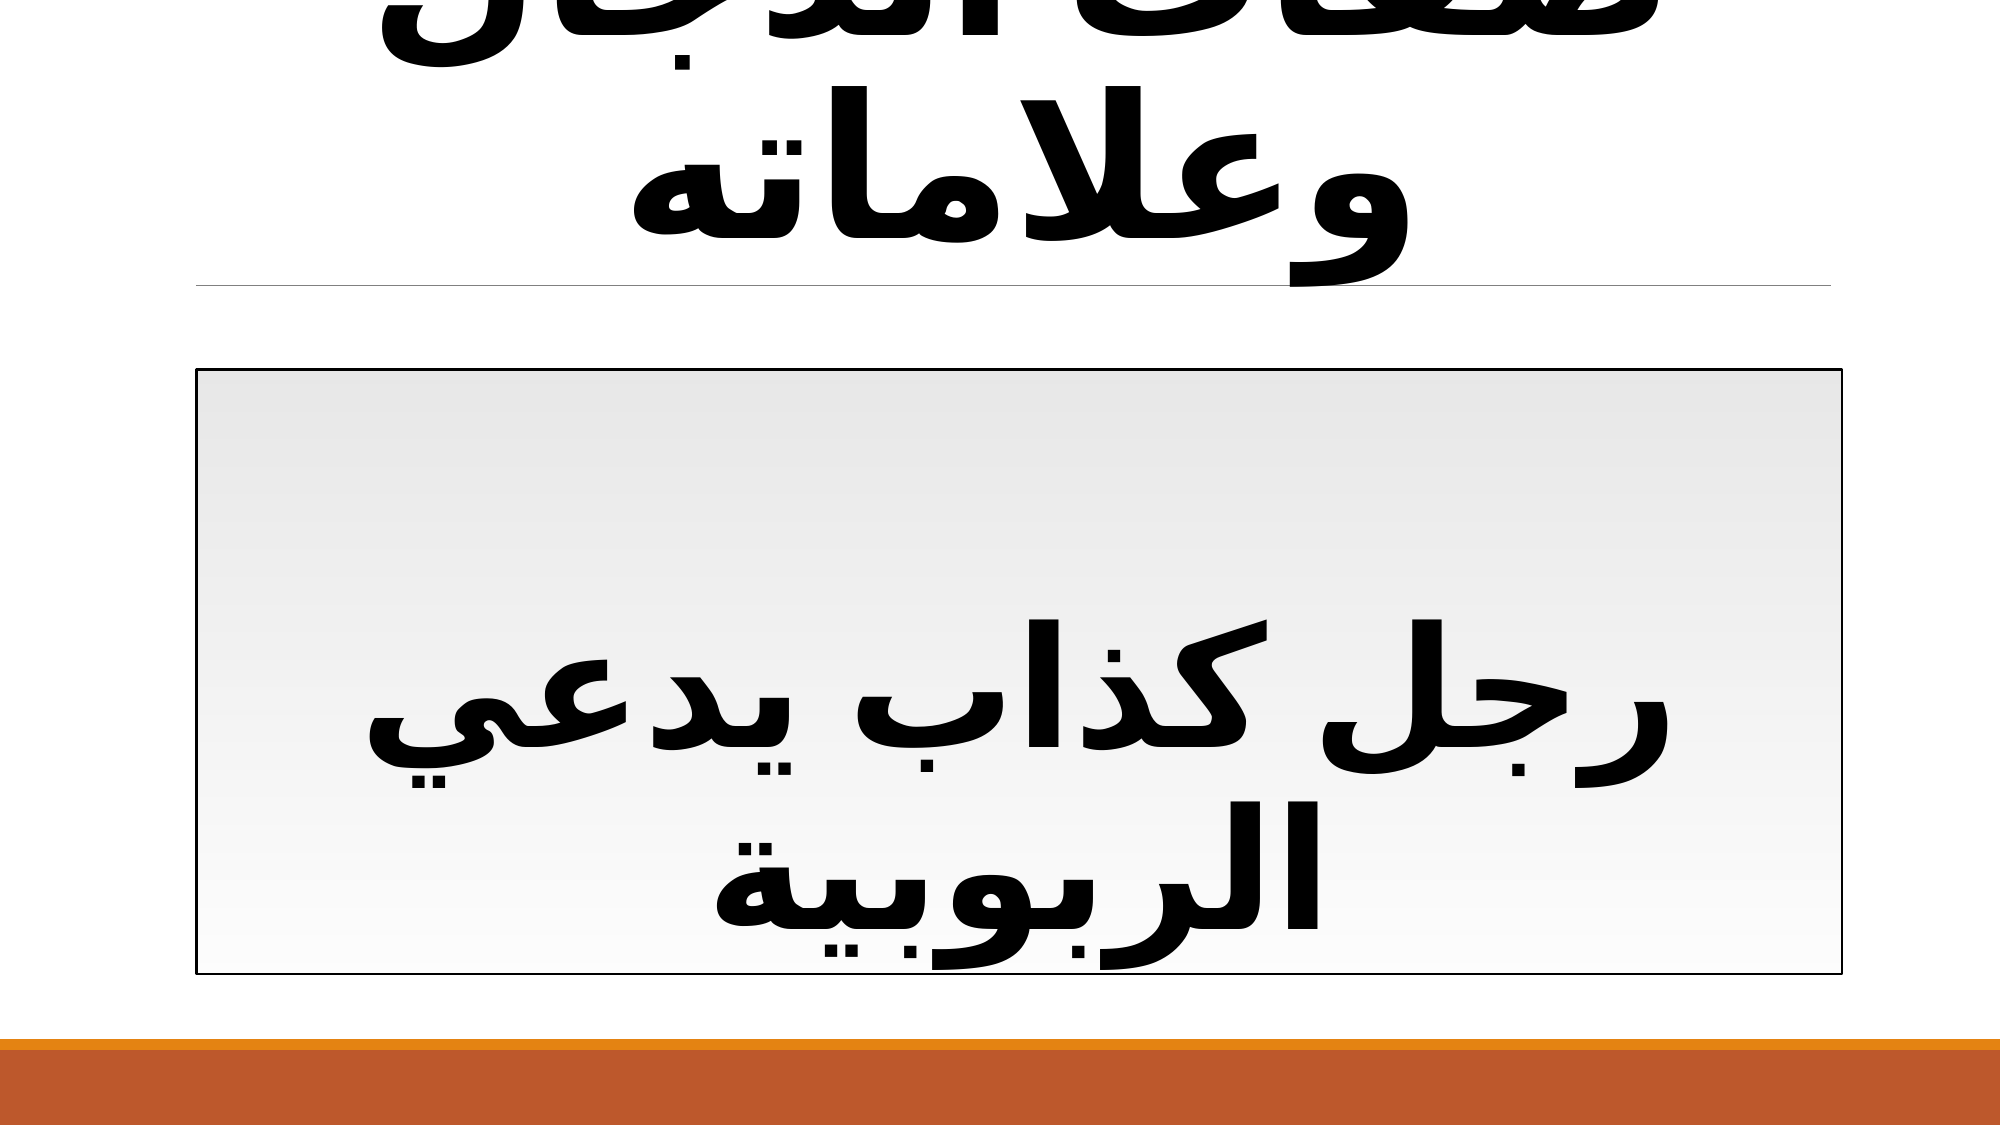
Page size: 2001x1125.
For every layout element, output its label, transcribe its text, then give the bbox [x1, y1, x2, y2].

title صفات الدجال وعلاماته [232, 44, 1813, 288]
list رجل كذاب يدعي الربوبية [195, 368, 1843, 975]
